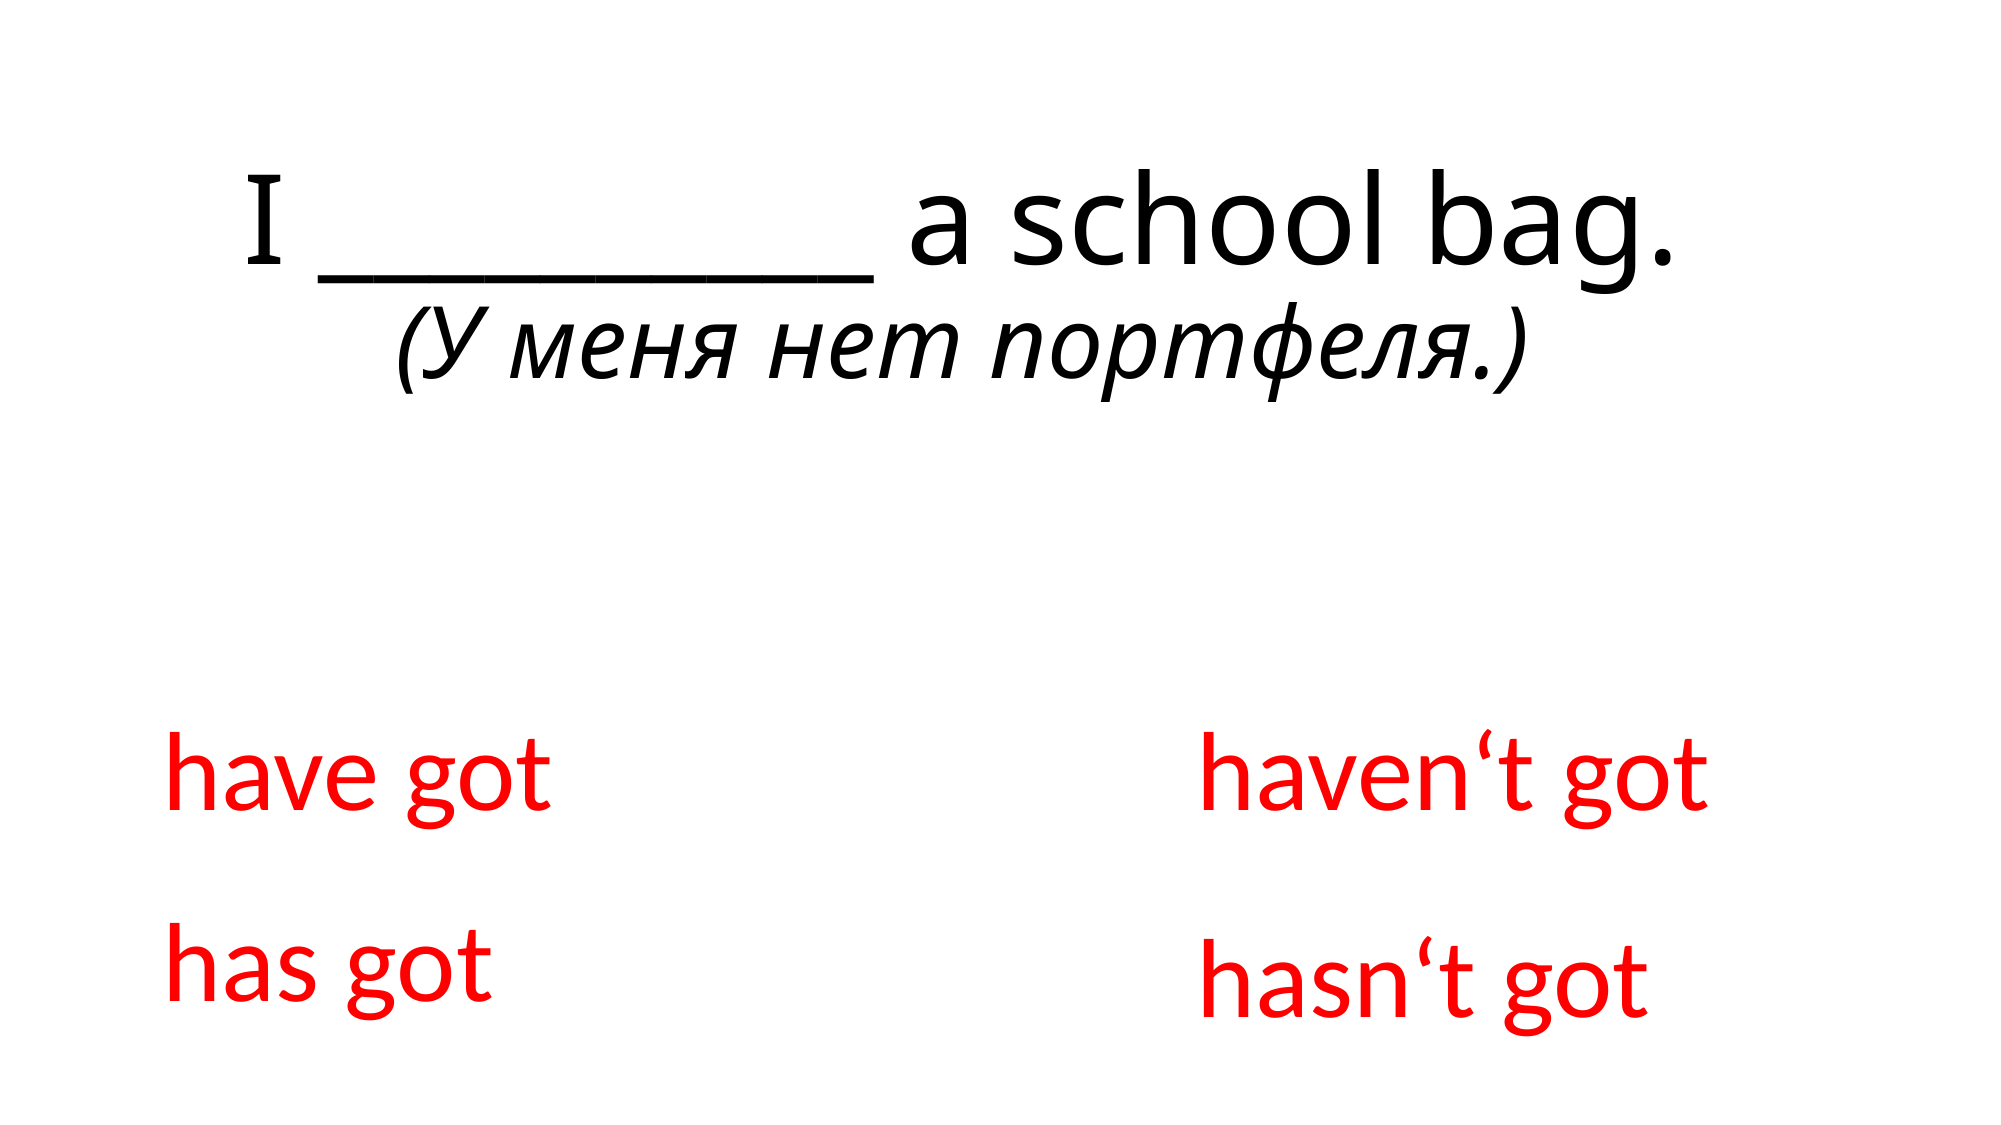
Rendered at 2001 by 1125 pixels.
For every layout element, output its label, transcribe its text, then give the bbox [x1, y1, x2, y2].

text_box haven‘t got [1181, 690, 1873, 841]
text_box has got [147, 881, 705, 1032]
title I __________ a school bag. (У меня нет портфеля.) [51, 73, 1873, 484]
text_box hasn‘t got [1181, 897, 1873, 1048]
text_box have got [147, 690, 705, 841]
